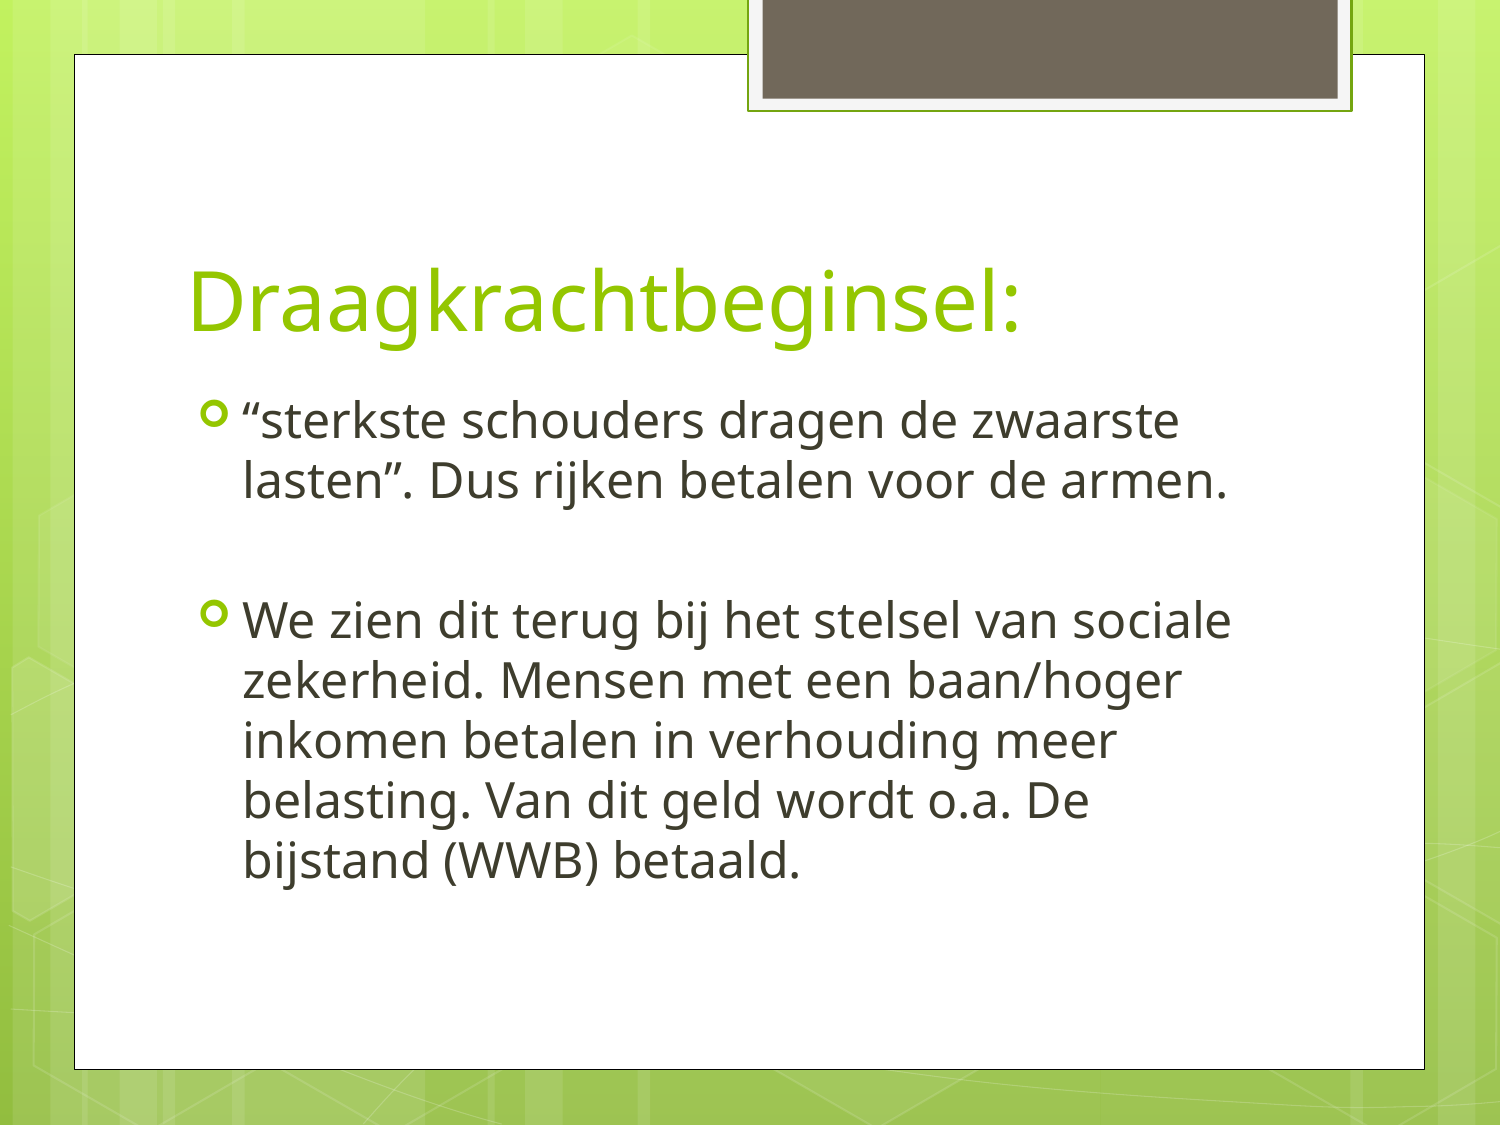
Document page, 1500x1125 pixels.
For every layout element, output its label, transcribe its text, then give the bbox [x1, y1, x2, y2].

list “sterkste schouders dragen de zwaarste lasten”. Dus rijken betalen voor de armen. We zien dit terug bij het stelsel van sociale zekerheid. Mensen met een baan/hoger inkomen betalen in verhouding meer belasting. Van dit geld wordt o.a. De bijstand (WWB) betaald. [171, 381, 1283, 957]
title Draagkrachtbeginsel: [171, 168, 1324, 357]
